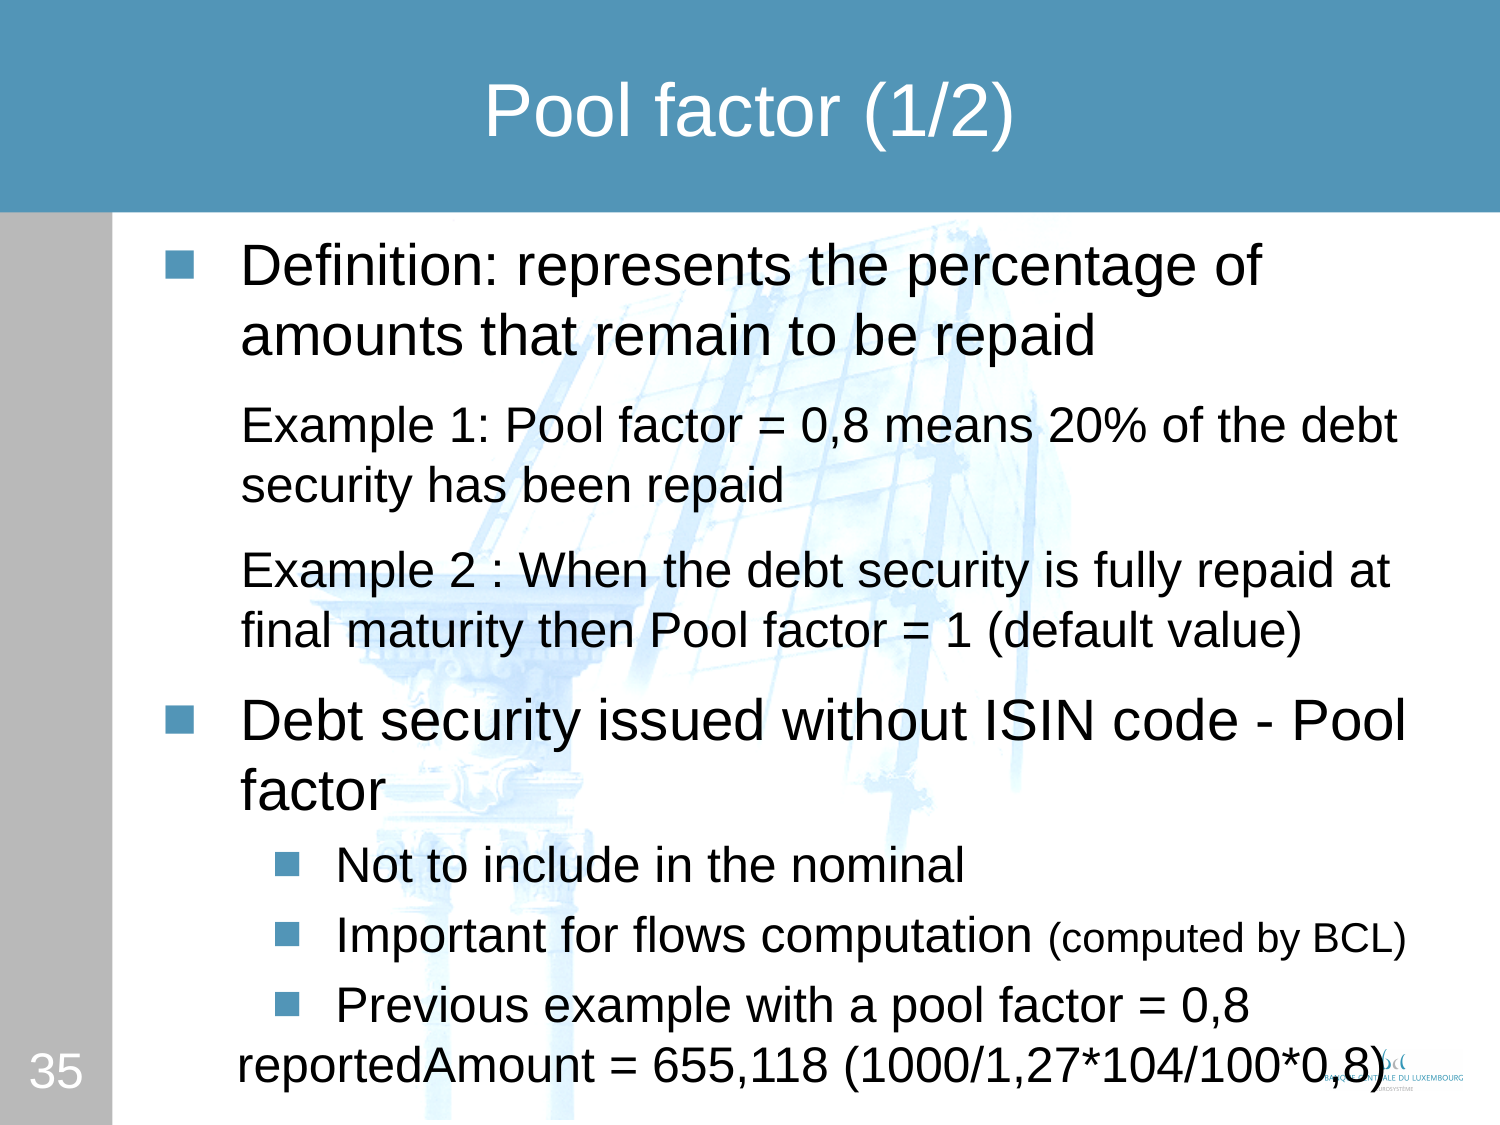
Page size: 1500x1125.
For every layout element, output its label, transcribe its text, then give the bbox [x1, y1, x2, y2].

picture [287, 213, 1500, 1120]
slide_number 35 [0, 1012, 113, 1125]
list Definition: represents the percentage of amounts that remain to be repaid Example 1: Pool factor = 0,8 means 20% of the debt security has been repaid Example 2 : When the debt security is fully repaid at final maturity then Pool factor = 1 (default value) Debt security issued without ISIN code - Pool factor Not to include in the nominal Important for flows computation (computed by BCL) Previous example with a pool factor = 0,8 reportedAmount = 655,118 (1000/1,27*104/100*0,8) [147, 219, 1461, 1071]
title Pool factor (1/2) [0, 0, 1500, 213]
